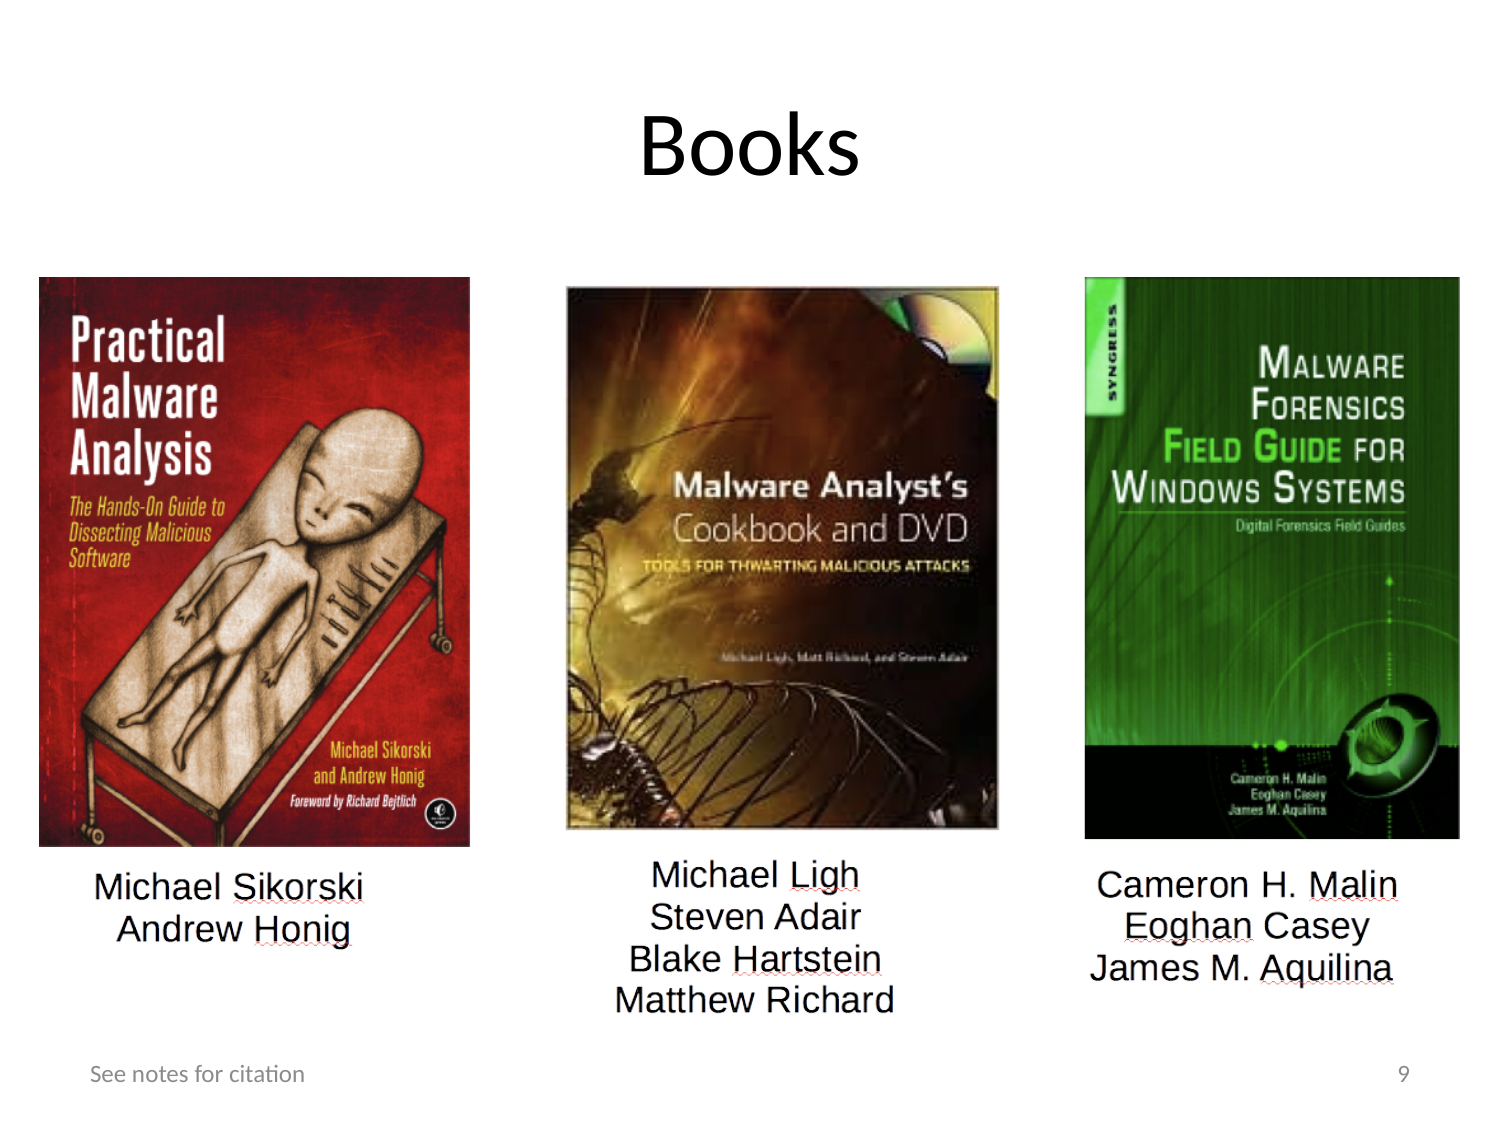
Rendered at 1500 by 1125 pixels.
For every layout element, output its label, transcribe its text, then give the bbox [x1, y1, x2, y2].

title Books [75, 45, 1425, 233]
slide_number 9 [1074, 1042, 1425, 1103]
picture [39, 276, 1460, 1030]
slide_number See notes for citation [75, 1042, 425, 1103]
